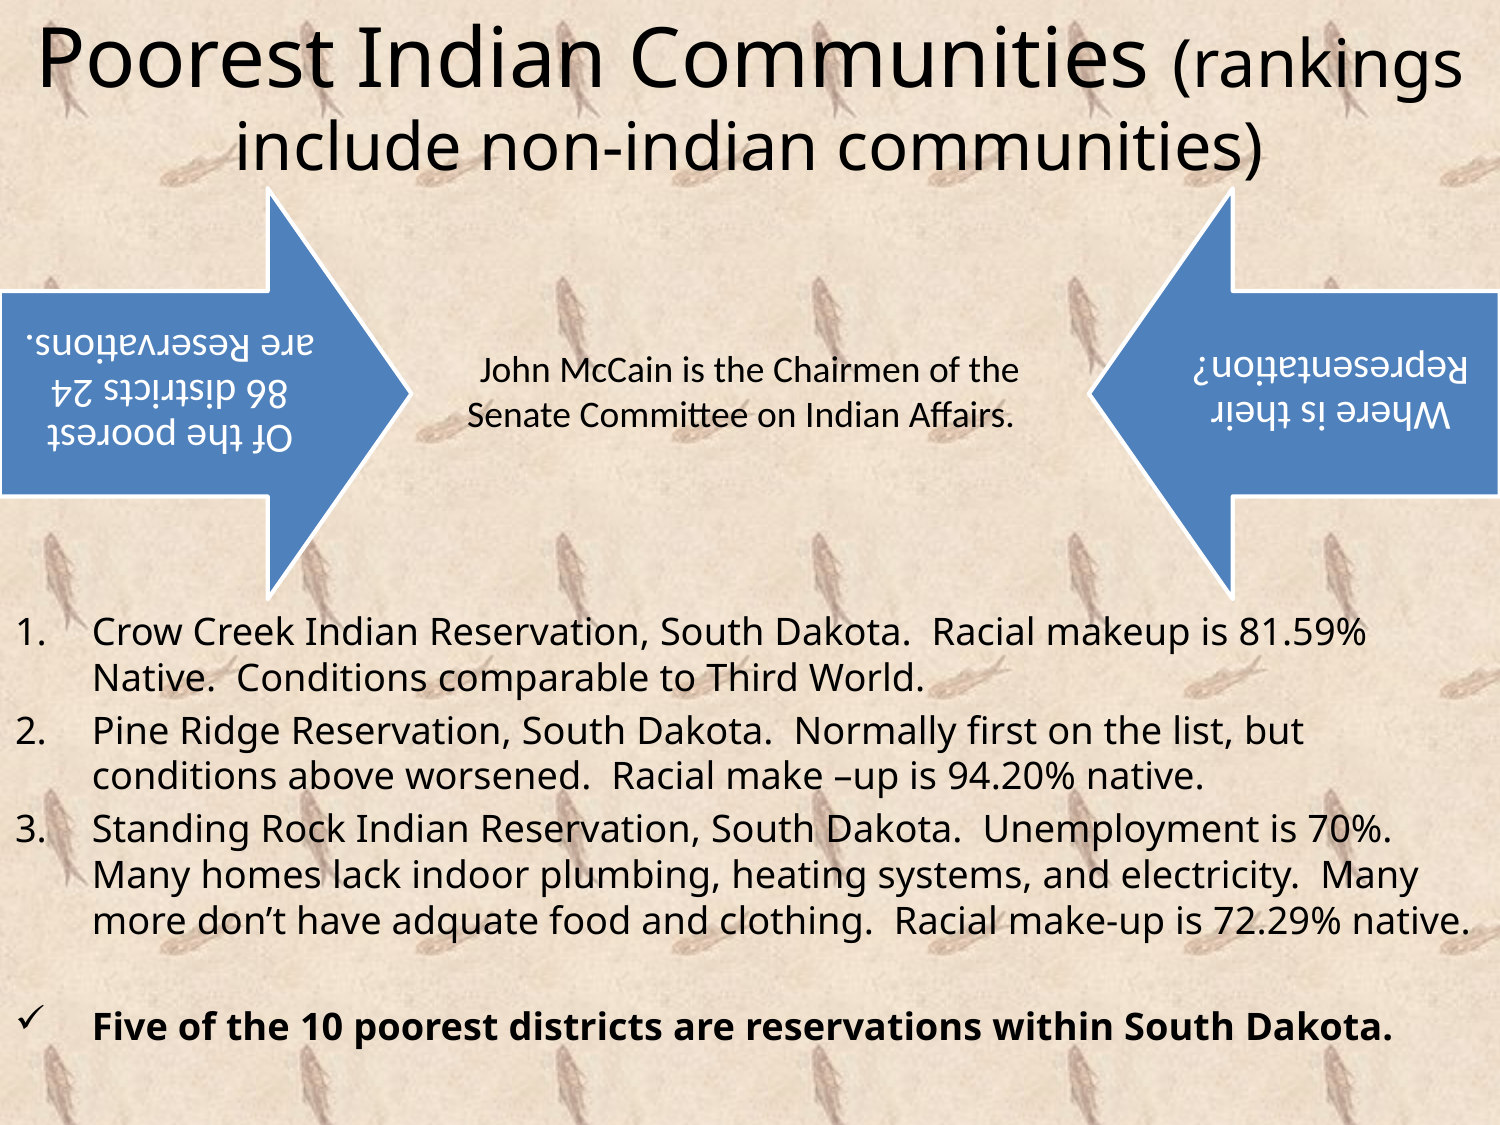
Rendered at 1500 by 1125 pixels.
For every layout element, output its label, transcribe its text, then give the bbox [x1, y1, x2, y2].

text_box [0, 187, 1500, 601]
list Crow Creek Indian Reservation, South Dakota. Racial makeup is 81.59% Native. Conditions comparable to Third World. Pine Ridge Reservation, South Dakota. Normally first on the list, but conditions above worsened. Racial make –up is 94.20% native. Standing Rock Indian Reservation, South Dakota. Unemployment is 70%. Many homes lack indoor plumbing, heating systems, and electricity. Many more don’t have adquate food and clothing. Racial make-up is 72.29% native. Five of the 10 poorest districts are reservations within South Dakota. [0, 608, 1500, 1125]
title Poorest Indian Communities (rankings include non-indian communities) [0, 0, 1500, 186]
